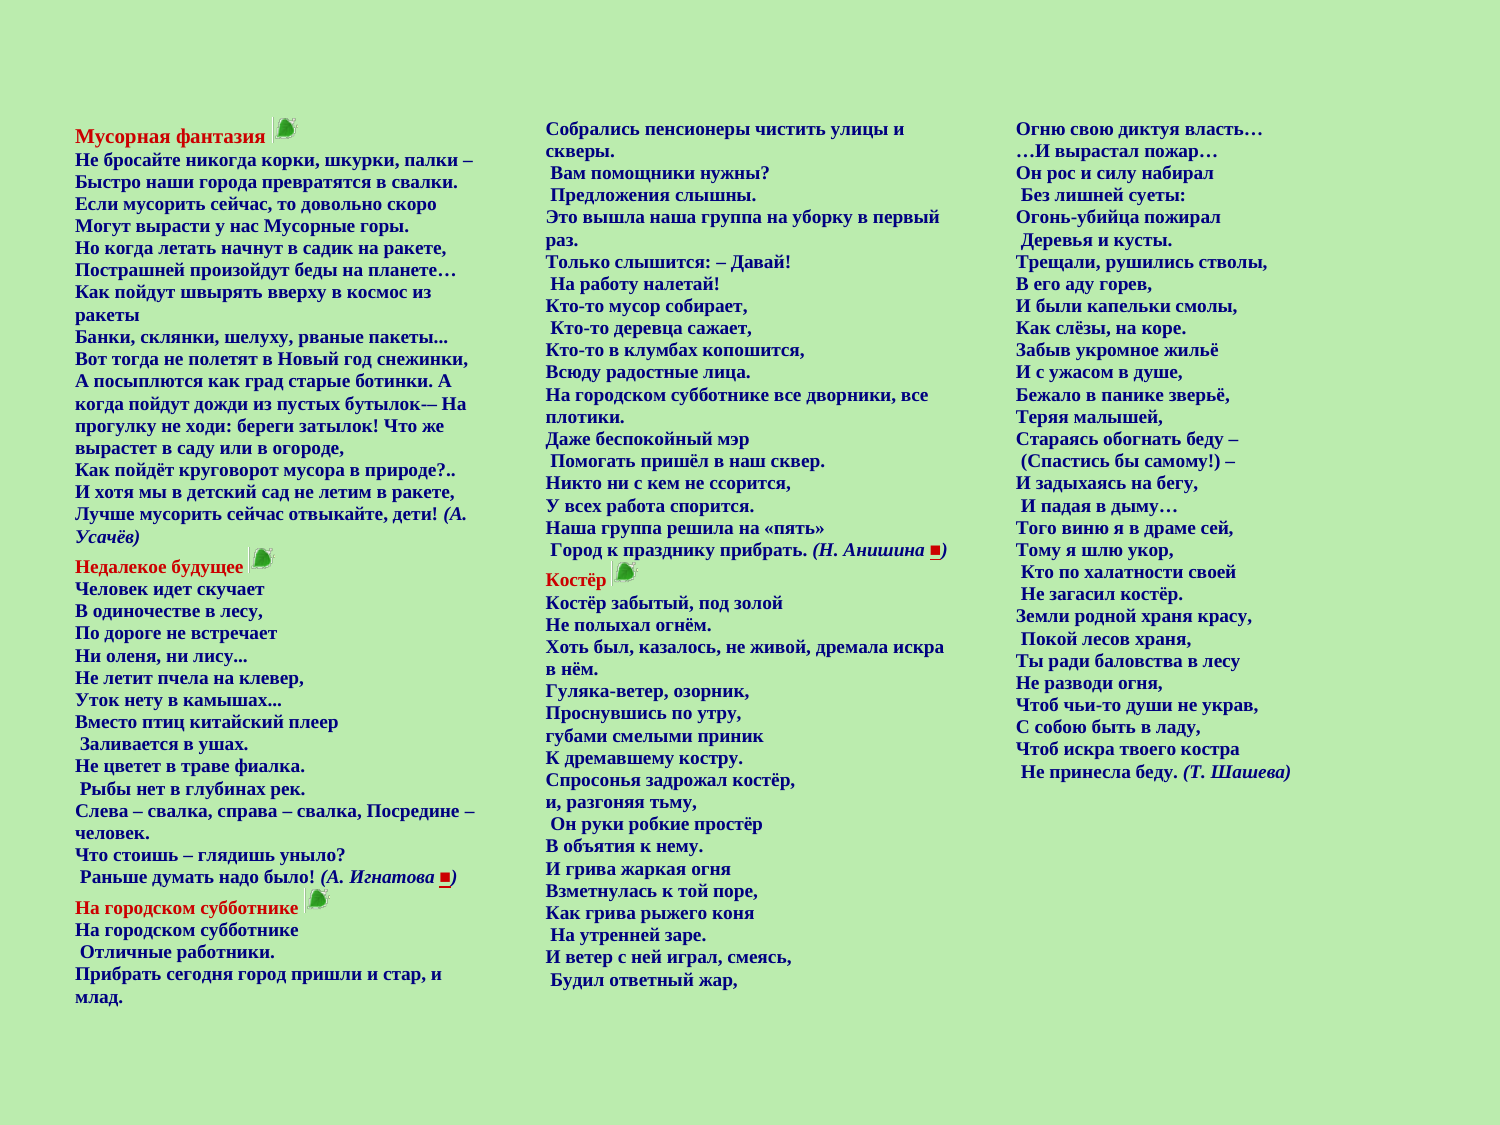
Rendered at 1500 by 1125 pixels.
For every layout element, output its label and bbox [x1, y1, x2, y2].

list [74, 117, 1426, 1008]
